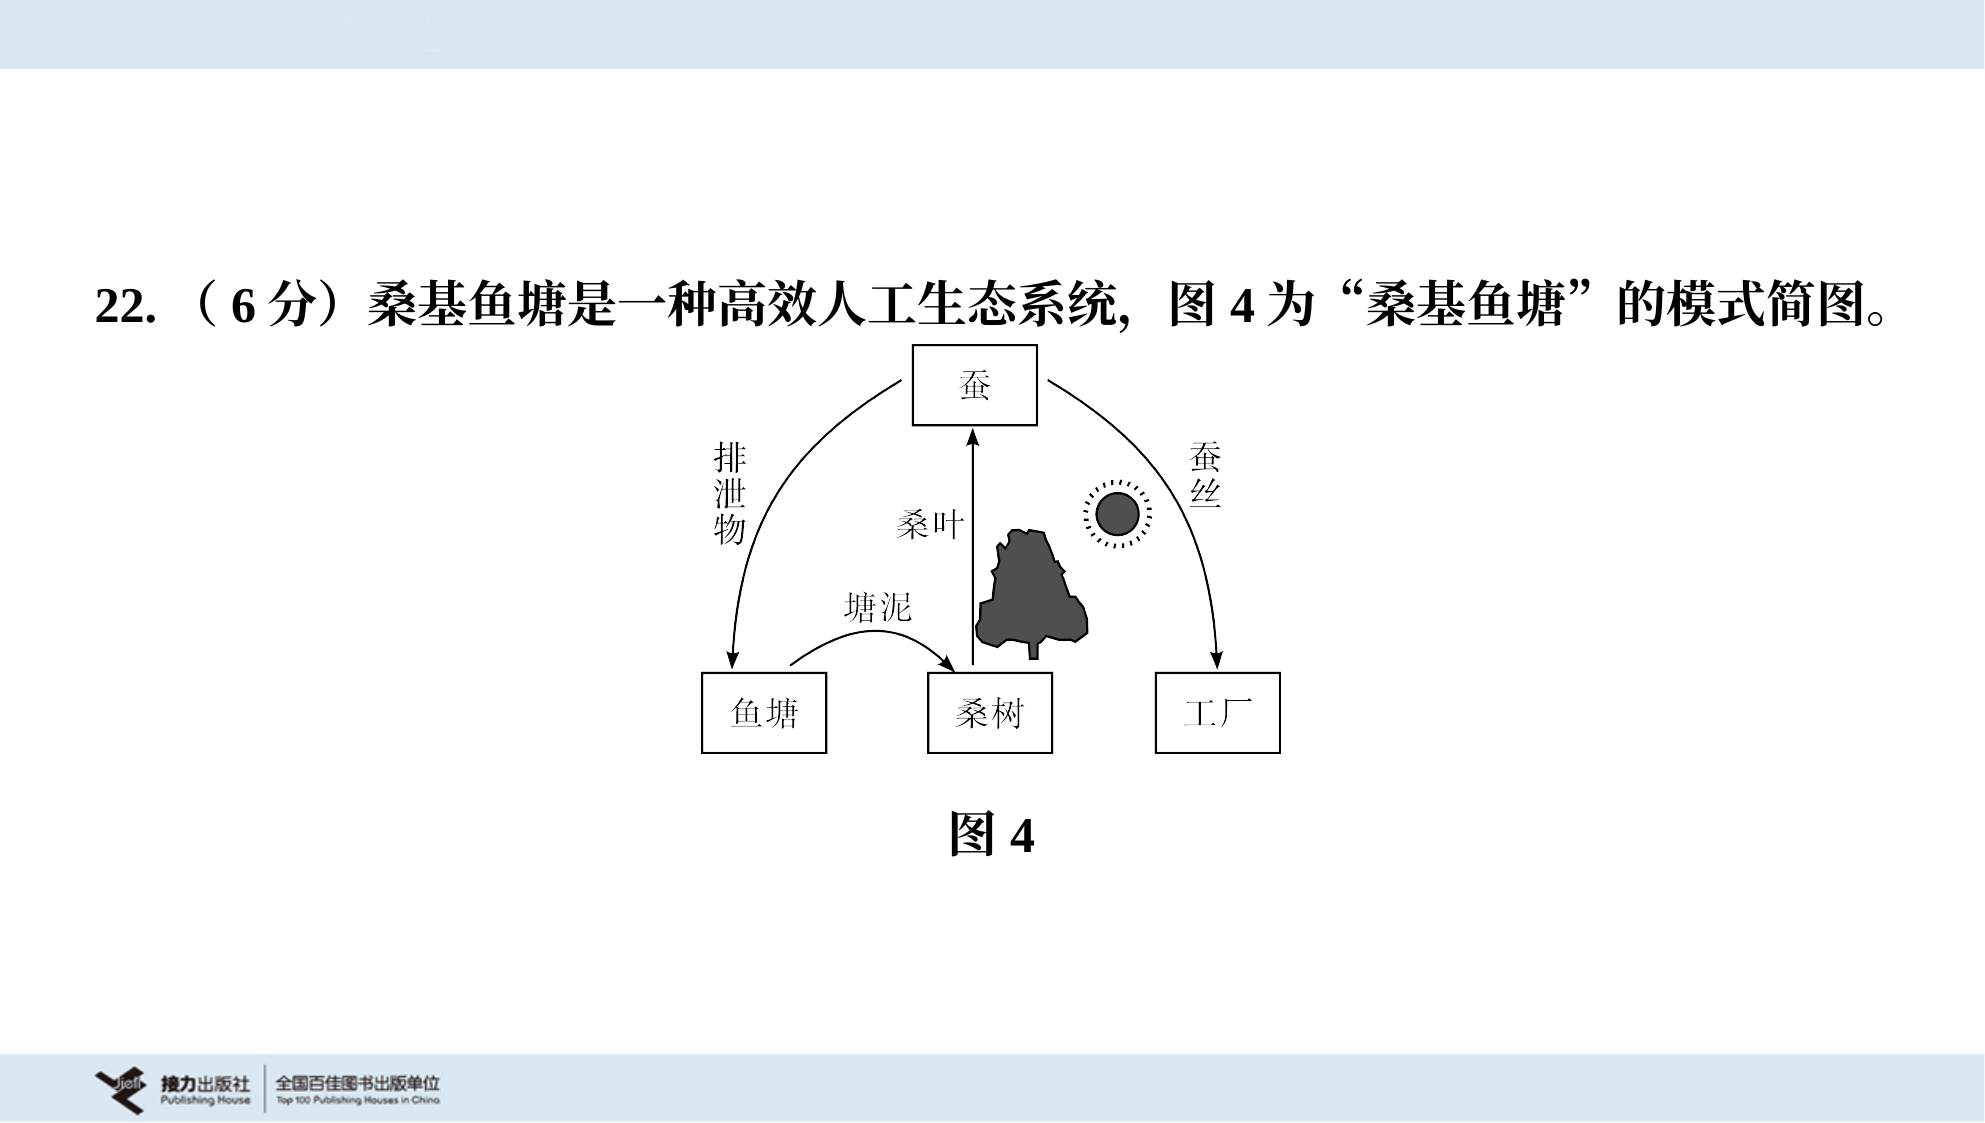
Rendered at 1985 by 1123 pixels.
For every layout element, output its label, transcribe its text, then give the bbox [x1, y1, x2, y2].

text_box 图4 [948, 774, 1035, 922]
picture [0, 0, 1985, 1122]
text_box 22.（6分）桑基鱼塘是一种高效人工生态系统，图4为“桑基鱼塘”的模式简图。 [94, 245, 1892, 333]
